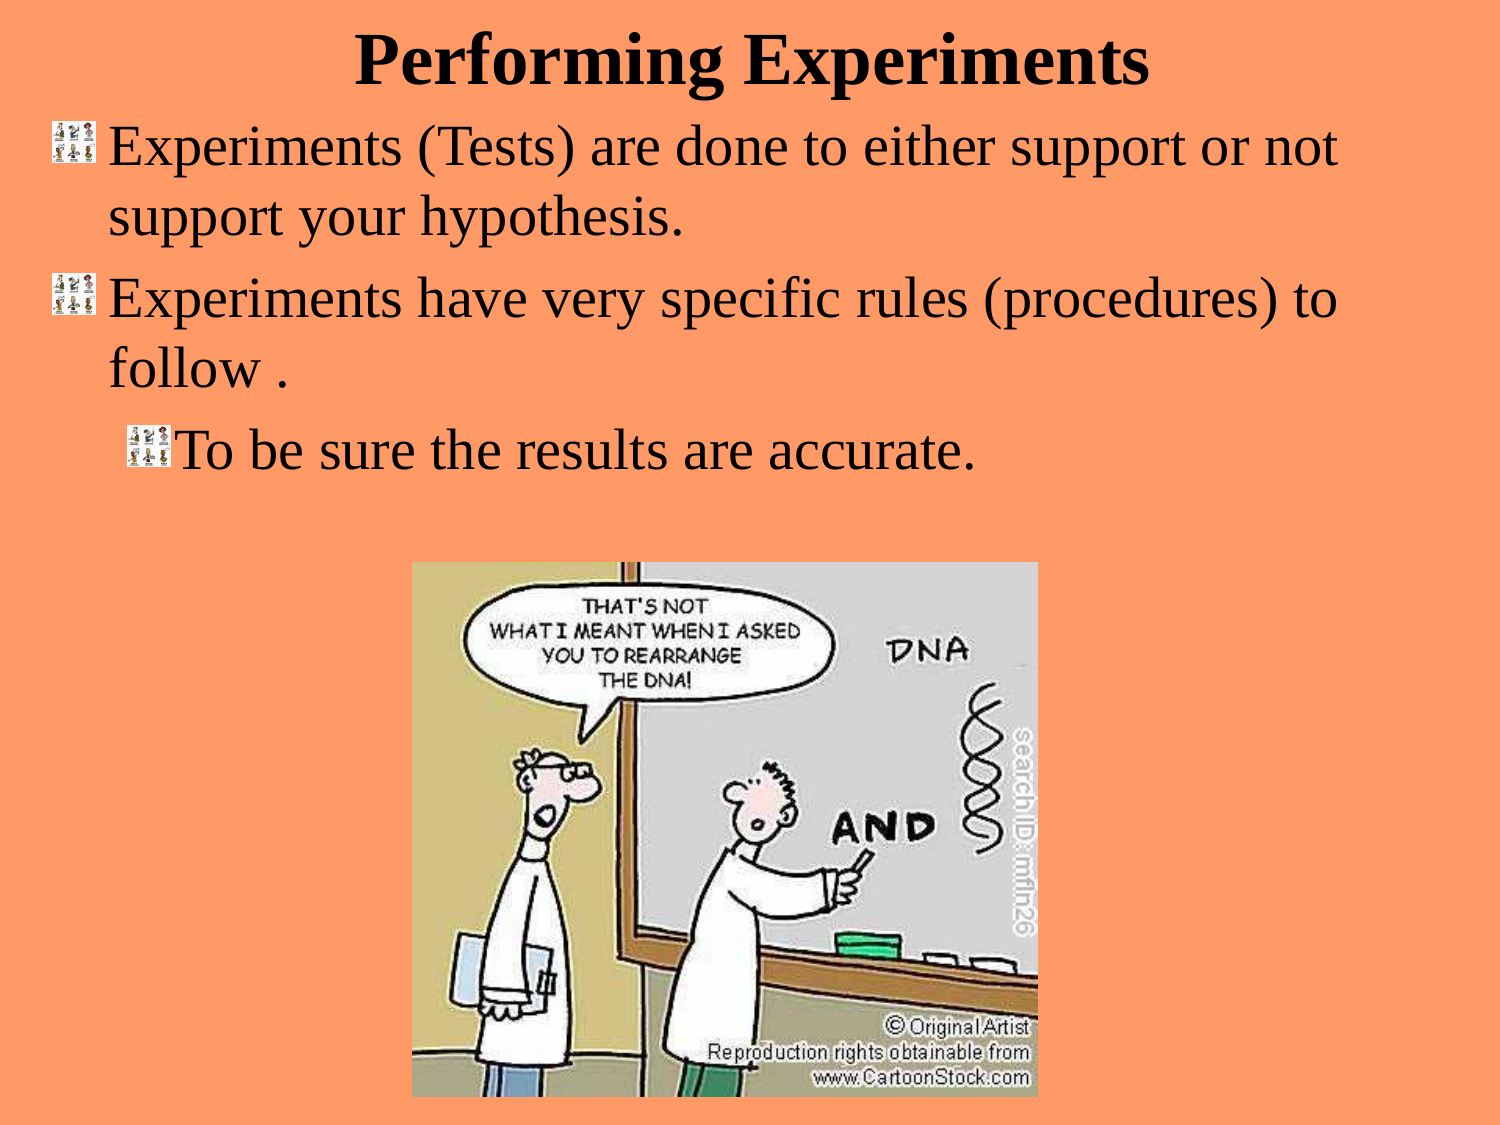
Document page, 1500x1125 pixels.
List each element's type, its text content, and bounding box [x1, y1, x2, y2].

picture [412, 562, 1038, 1098]
picture [52, 121, 96, 163]
title Performing Experiments [87, 50, 1438, 99]
list Experiments (Tests) are done to either support or not support your hypothesis. Experiments have very specific rules (procedures) to follow . To be sure the results are accurate. [37, 99, 1475, 625]
picture [127, 425, 171, 467]
picture [52, 273, 96, 315]
